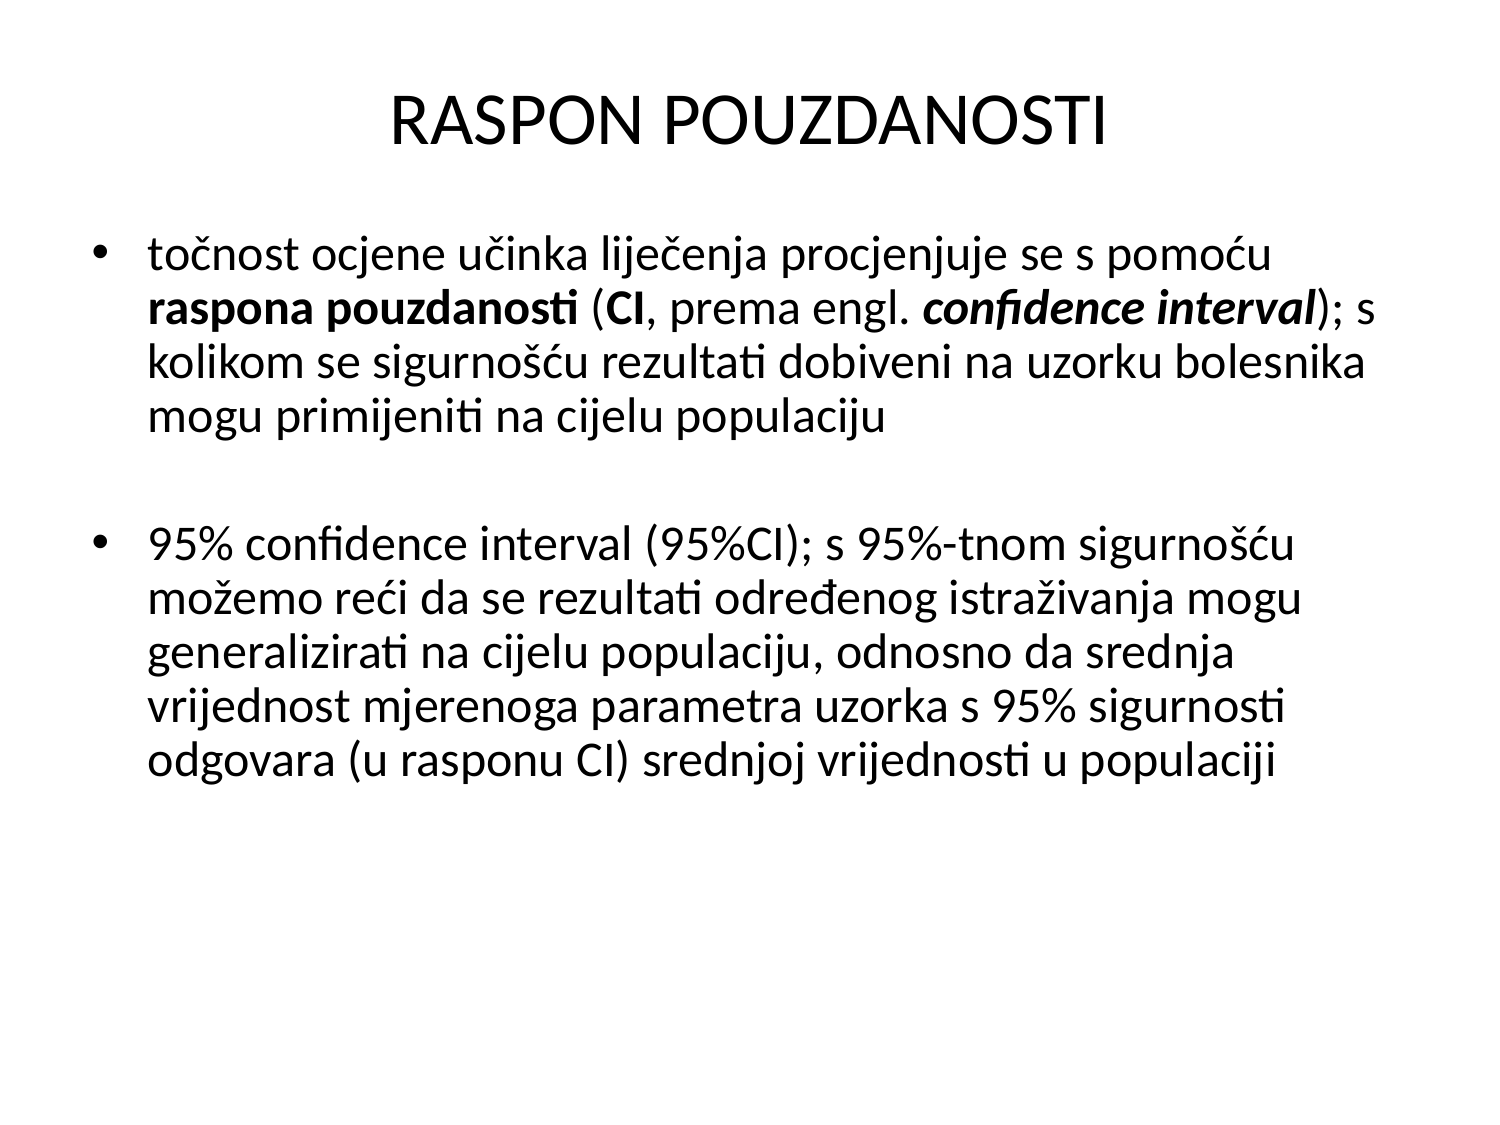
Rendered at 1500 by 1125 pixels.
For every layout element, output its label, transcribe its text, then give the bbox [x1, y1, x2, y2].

list točnost ocjene učinka liječenja procjenjuje se s pomoću raspona pouzdanosti (CI, prema engl. confidence interval); s kolikom se sigurnošću rezultati dobiveni na uzorku bolesnika mogu primijeniti na cijelu populaciju 95% confidence interval (95%CI); s 95%-tnom sigurnošću možemo reći da se rezultati određenog istraživanja mogu generalizirati na cijelu populaciju, odnosno da srednja vrijednost mjerenoga parametra uzorka s 95% sigurnosti odgovara (u rasponu CI) srednjoj vrijednosti u populaciji [76, 219, 1427, 964]
title RASPON POUZDANOSTI [75, 45, 1425, 185]
